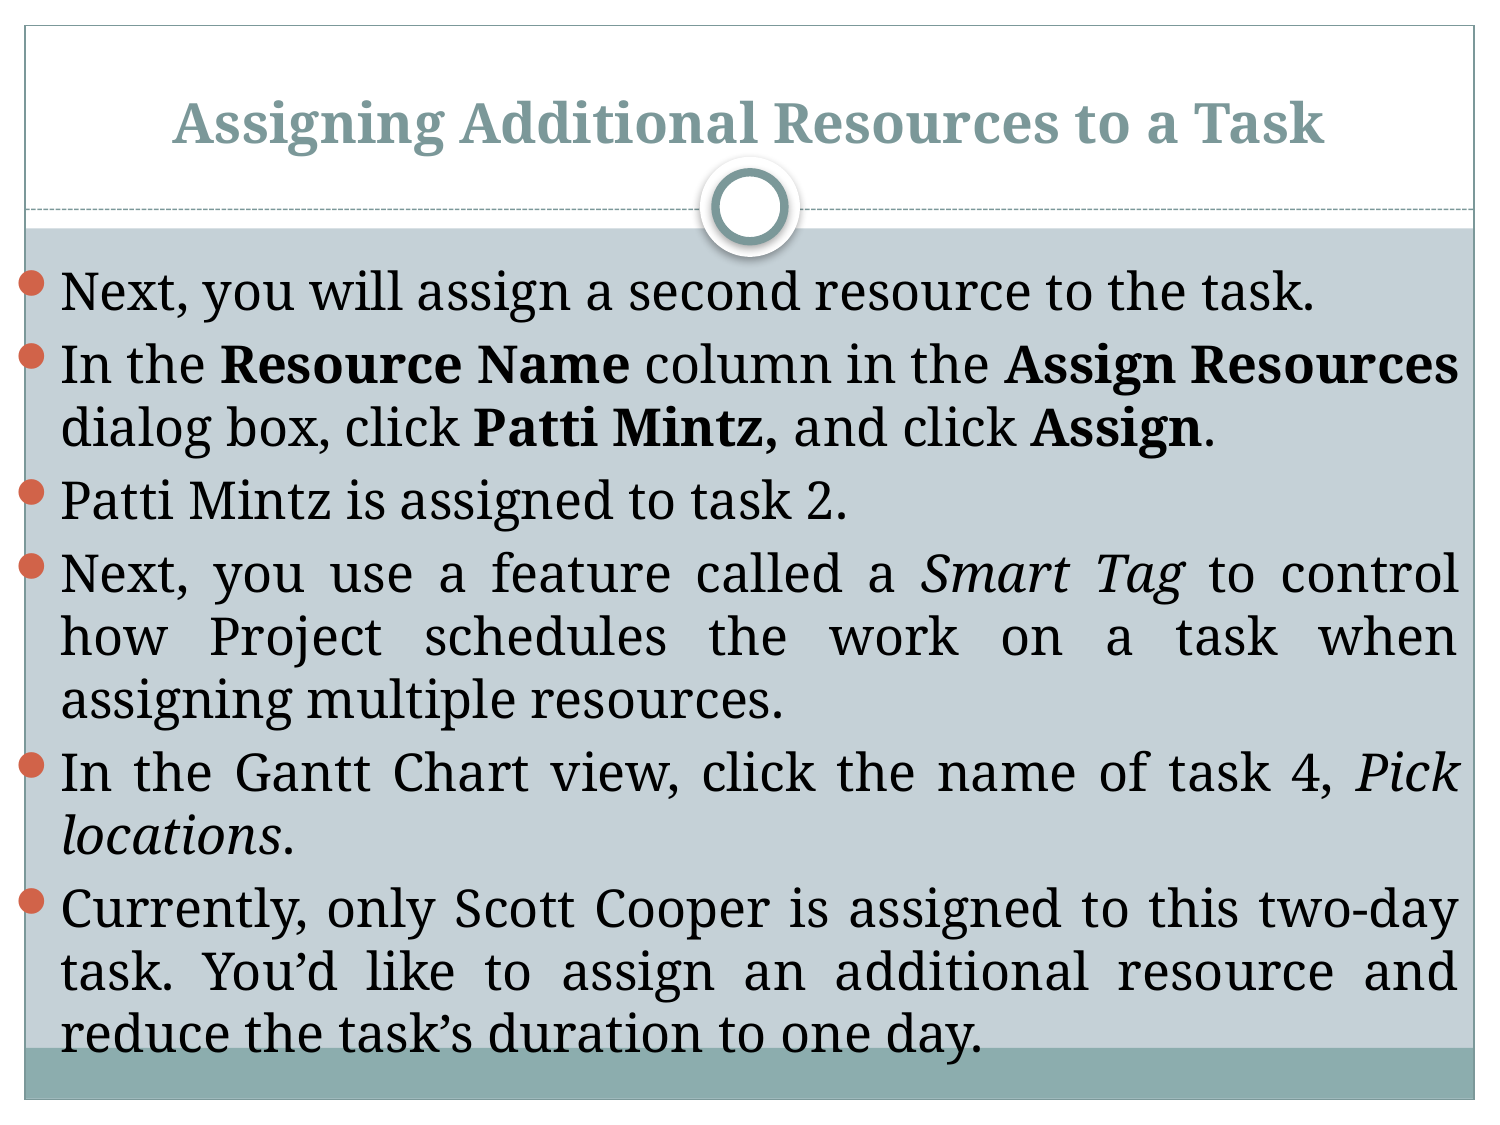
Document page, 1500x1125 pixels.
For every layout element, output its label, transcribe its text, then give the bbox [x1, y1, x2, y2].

title Assigning Additional Resources to a Task [49, 37, 1450, 162]
list Next, you will assign a second resource to the task. In the Resource Name column in the Assign Resources dialog box, click Patti Mintz, and click Assign. Patti Mintz is assigned to task 2. Next, you use a feature called a Smart Tag to control how Project schedules the work on a task when assigning multiple resources. In the Gantt Chart view, click the name of task 4, Pick locations. Currently, only Scott Cooper is assigned to this two-day task. You’d like to assign an additional resource and reduce the task’s duration to one day. [0, 250, 1475, 1088]
